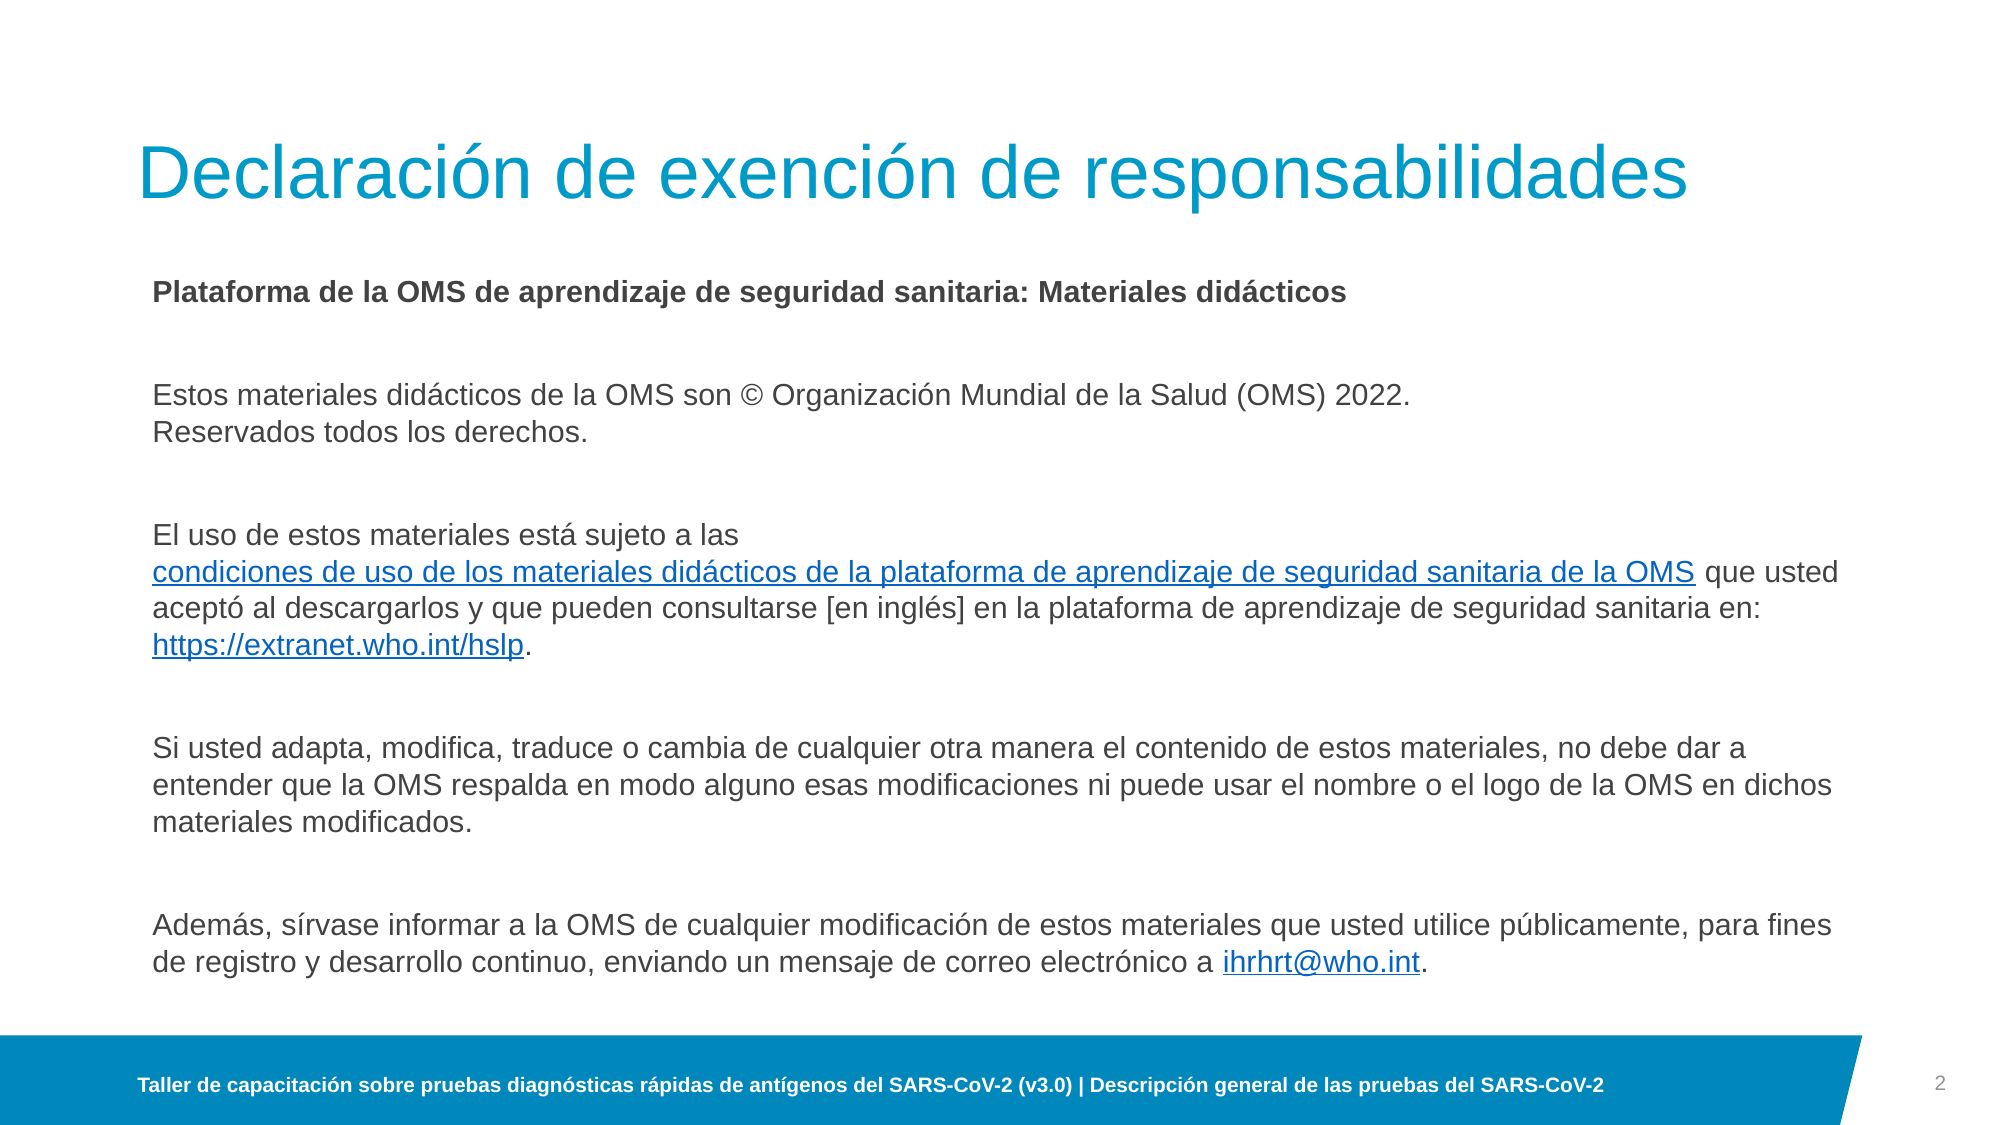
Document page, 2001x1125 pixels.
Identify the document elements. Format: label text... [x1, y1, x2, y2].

footer Taller de capacitación sobre pruebas diagnósticas rápidas de antígenos del SARS-CoV-2 (v3.0) | Descripción general de las pruebas del SARS-CoV-2 [137, 1042, 1783, 1125]
list Plataforma de la OMS de aprendizaje de seguridad sanitaria: Materiales didácticos Estos materiales didácticos de la OMS son © Organización Mundial de la Salud (OMS) 2022. Reservados todos los derechos. El uso de estos materiales está sujeto a las condiciones de uso de los materiales didácticos de la plataforma de aprendizaje de seguridad sanitaria de la OMS que usted aceptó al descargarlos y que pueden consultarse [en inglés] en la plataforma de aprendizaje de seguridad sanitaria en: https://extranet.who.int/hslp. Si usted adapta, modifica, traduce o cambia de cualquier otra manera el contenido de estos materiales, no debe dar a entender que la OMS respalda en modo alguno esas modificaciones ni puede usar el nombre o el logo de la OMS en dichos materiales modificados. Además, sírvase informar a la OMS de cualquier modificación de estos materiales que usted utilice públicamente, para fines de registro y desarrollo continuo, enviando un mensaje de correo electrónico a ihrhrt@who.int. [137, 264, 1863, 993]
slide_number 2 [1862, 1035, 1947, 1125]
title Declaración de exención de responsabilidades [137, 59, 1863, 215]
